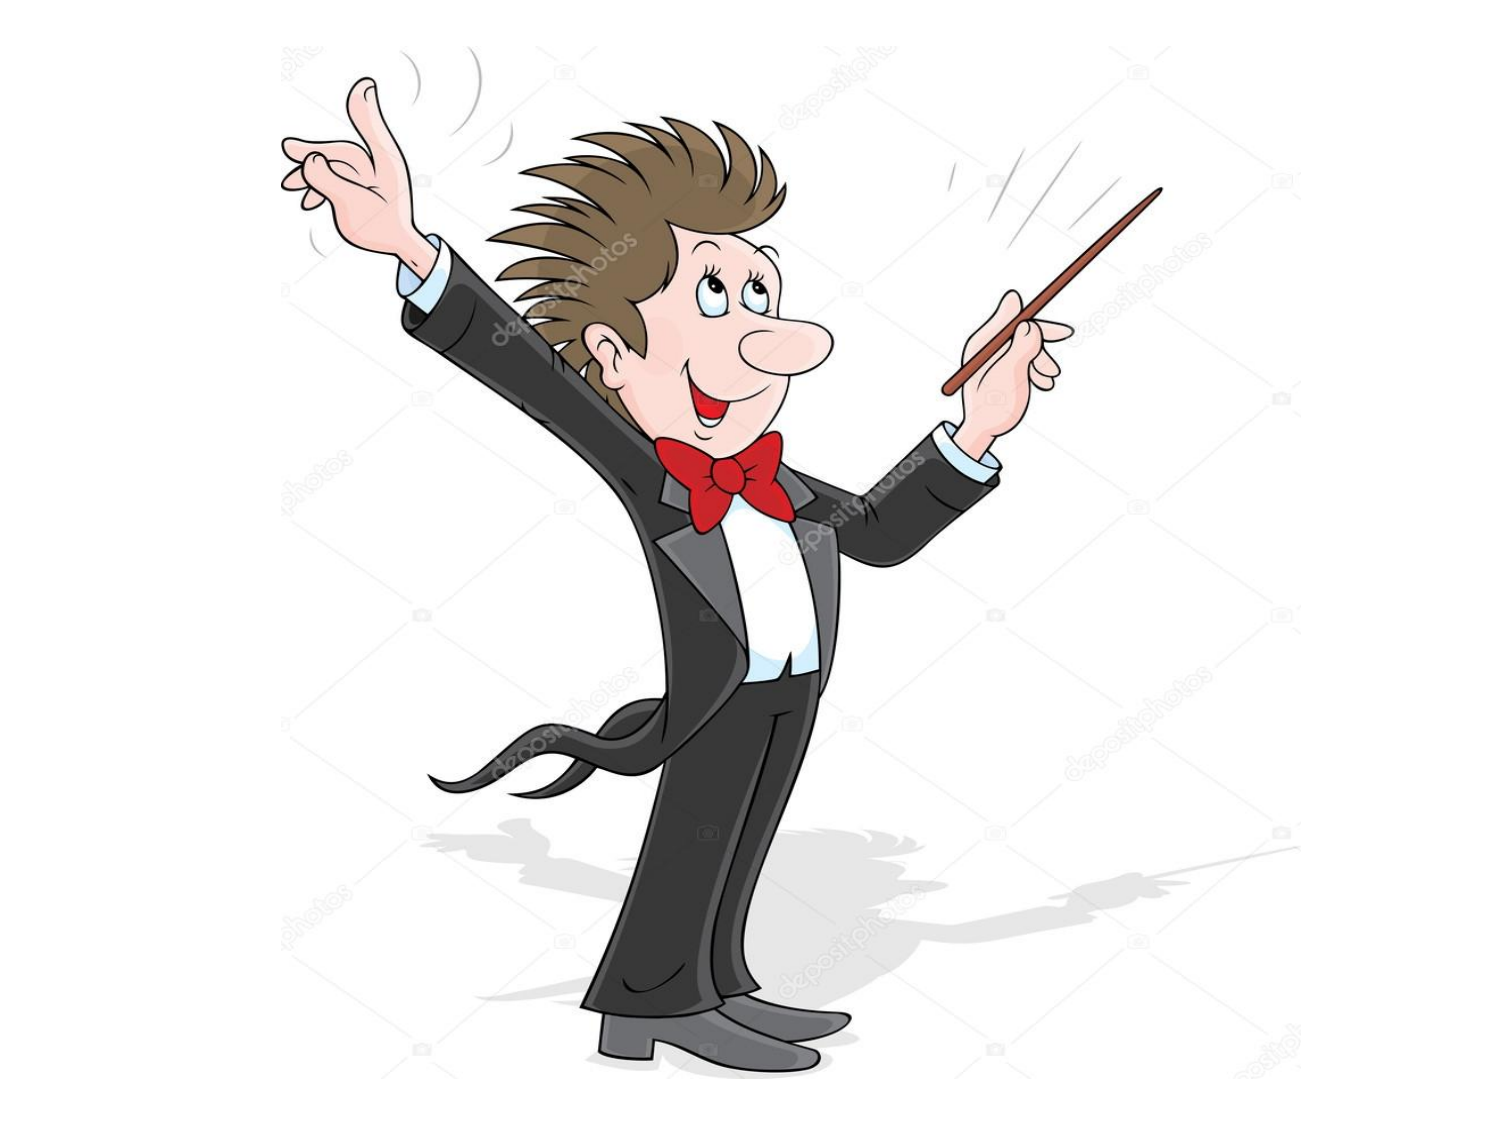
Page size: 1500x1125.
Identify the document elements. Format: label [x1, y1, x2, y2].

list [280, 46, 1301, 1079]
